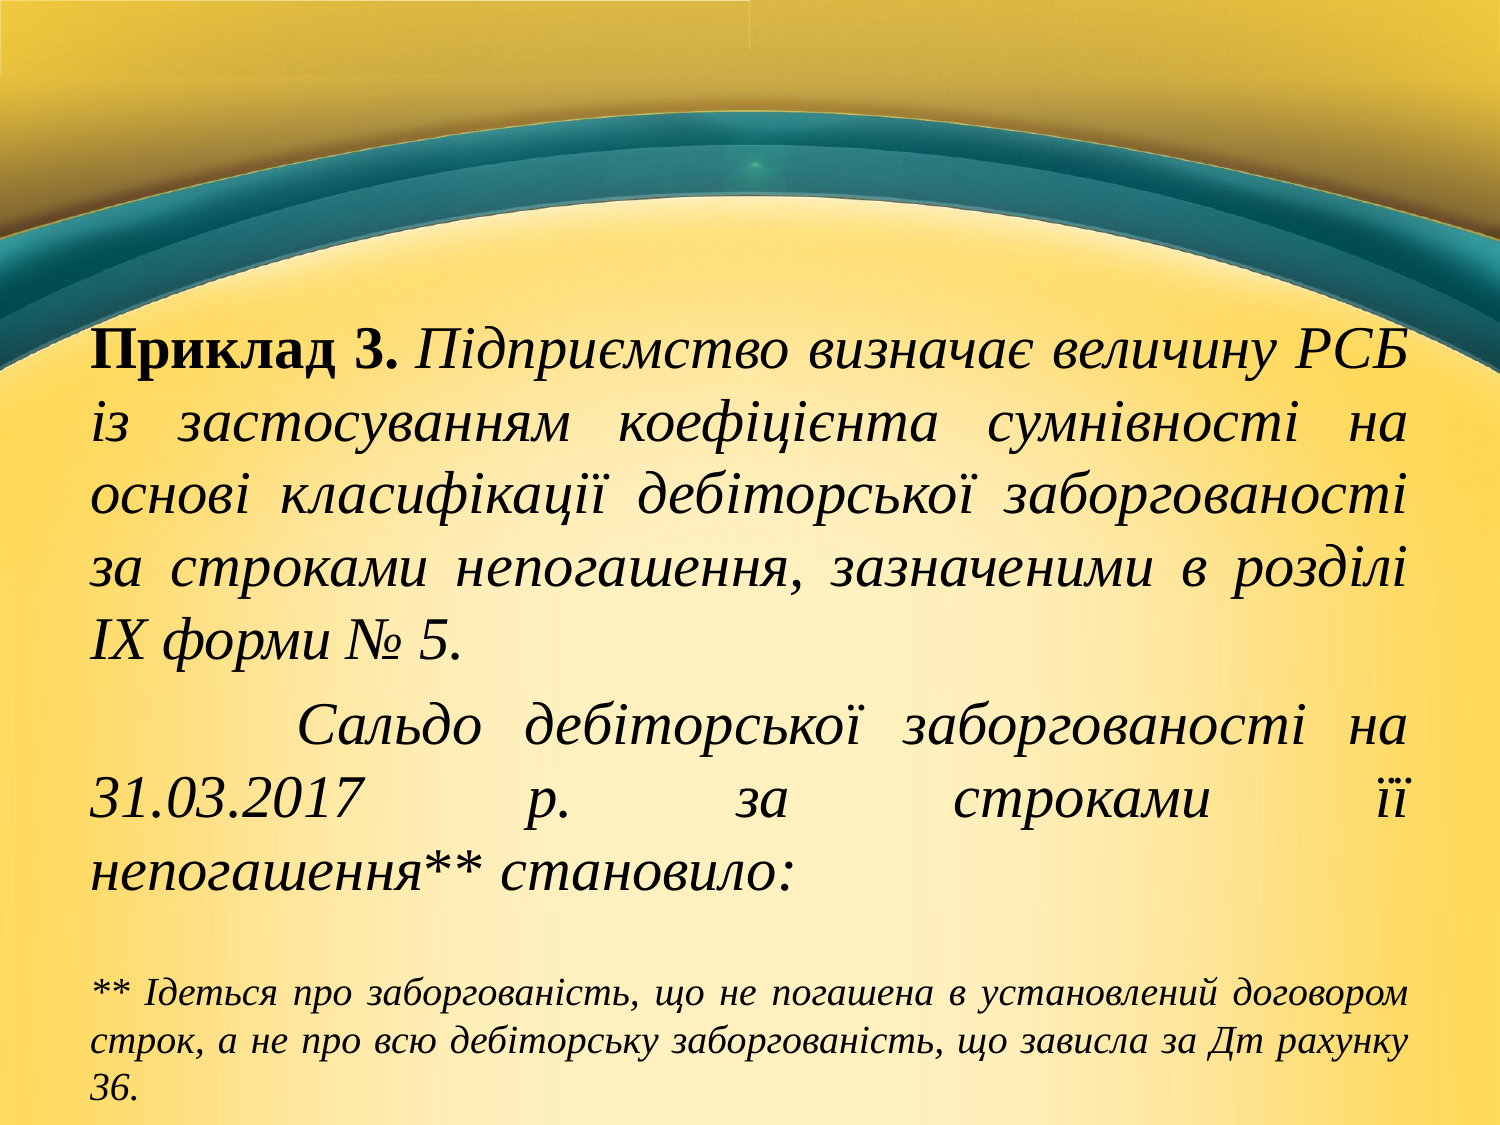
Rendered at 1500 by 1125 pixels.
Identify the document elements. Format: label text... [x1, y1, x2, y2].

picture [0, 0, 1500, 1125]
list Приклад 3. Підприємство визначає величину РСБ із застосуванням коефіцієнта сумнівності на основі класифікації дебіторської заборгованості за строками непогашення, зазначеними в розділі ІХ форми № 5. Сальдо дебіторської заборгованості на 31.03.2017 р. за строками її непогашення** становило: ** Ідеться про заборгованість, що не погашена в установлений договором строк, а не про всю дебіторську заборгованість, що зависла за Дт рахунку 36. [75, 299, 1425, 1125]
